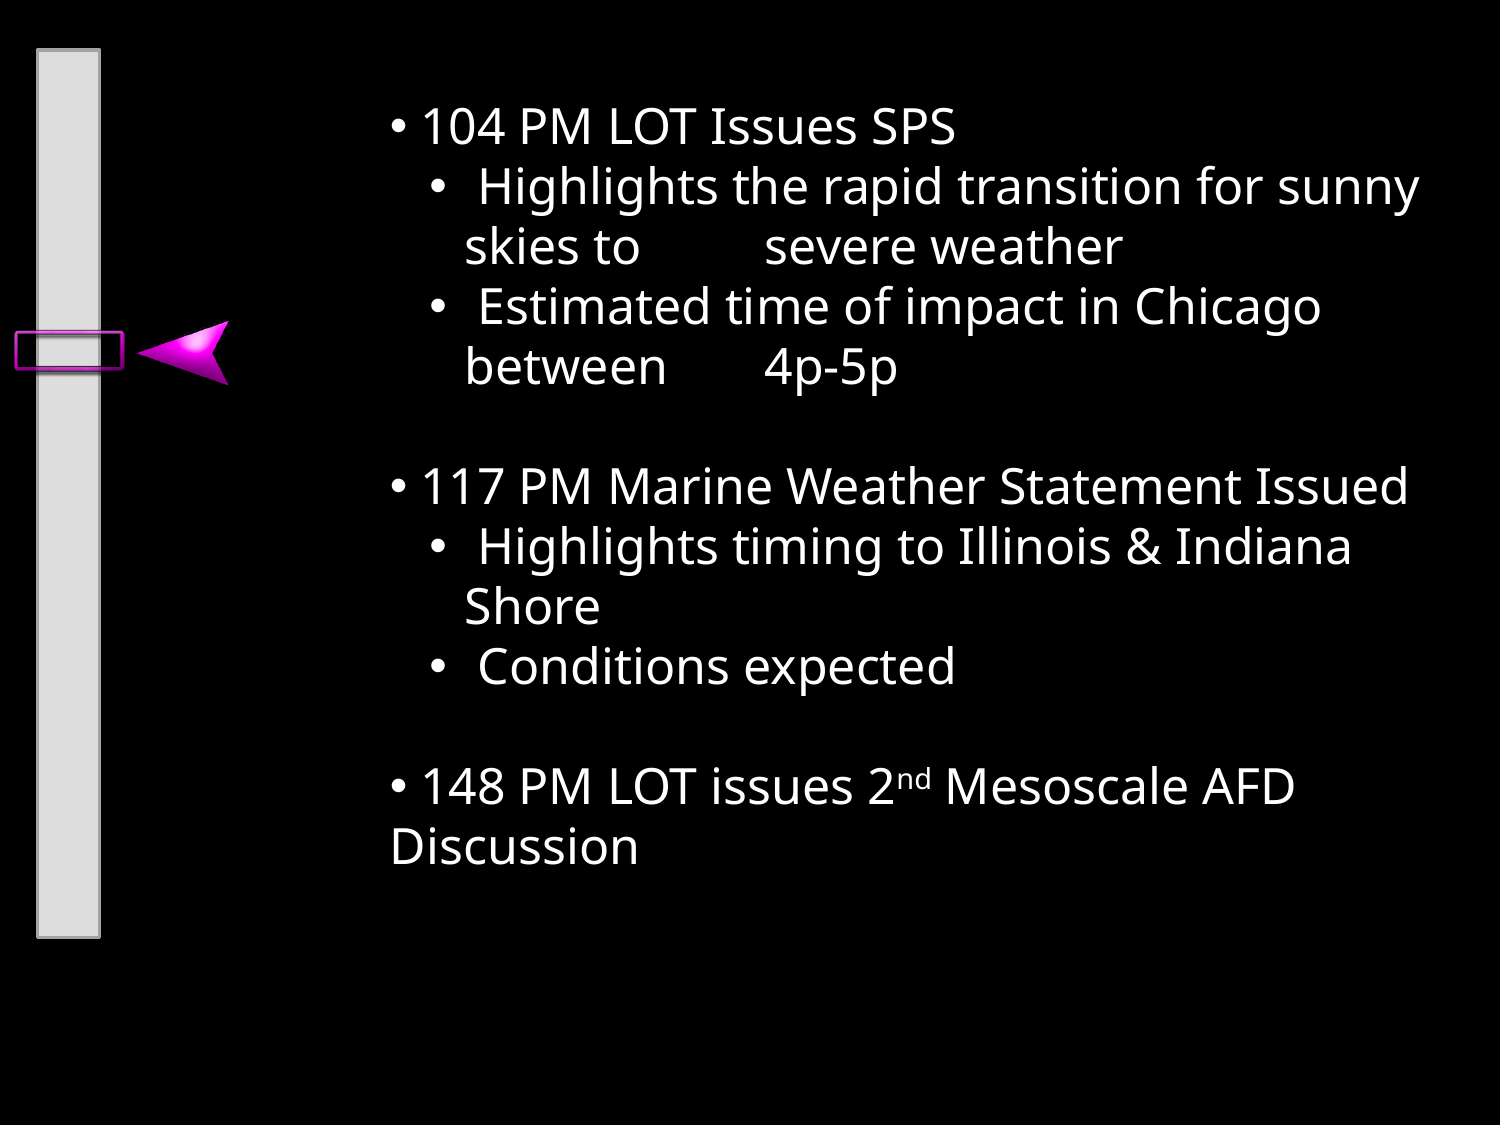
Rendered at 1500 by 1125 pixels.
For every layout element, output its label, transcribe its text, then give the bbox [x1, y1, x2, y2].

text_box 104 PM LOT Issues SPS Highlights the rapid transition for sunny skies to severe weather Estimated time of impact in Chicago between 4p-5p 117 PM Marine Weather Statement Issued Highlights timing to Illinois & Indiana Shore Conditions expected 148 PM LOT issues 2nd Mesoscale AFD Discussion [375, 87, 1463, 883]
picture [0, 299, 243, 414]
text_box [36, 48, 101, 323]
text_box [36, 387, 101, 939]
